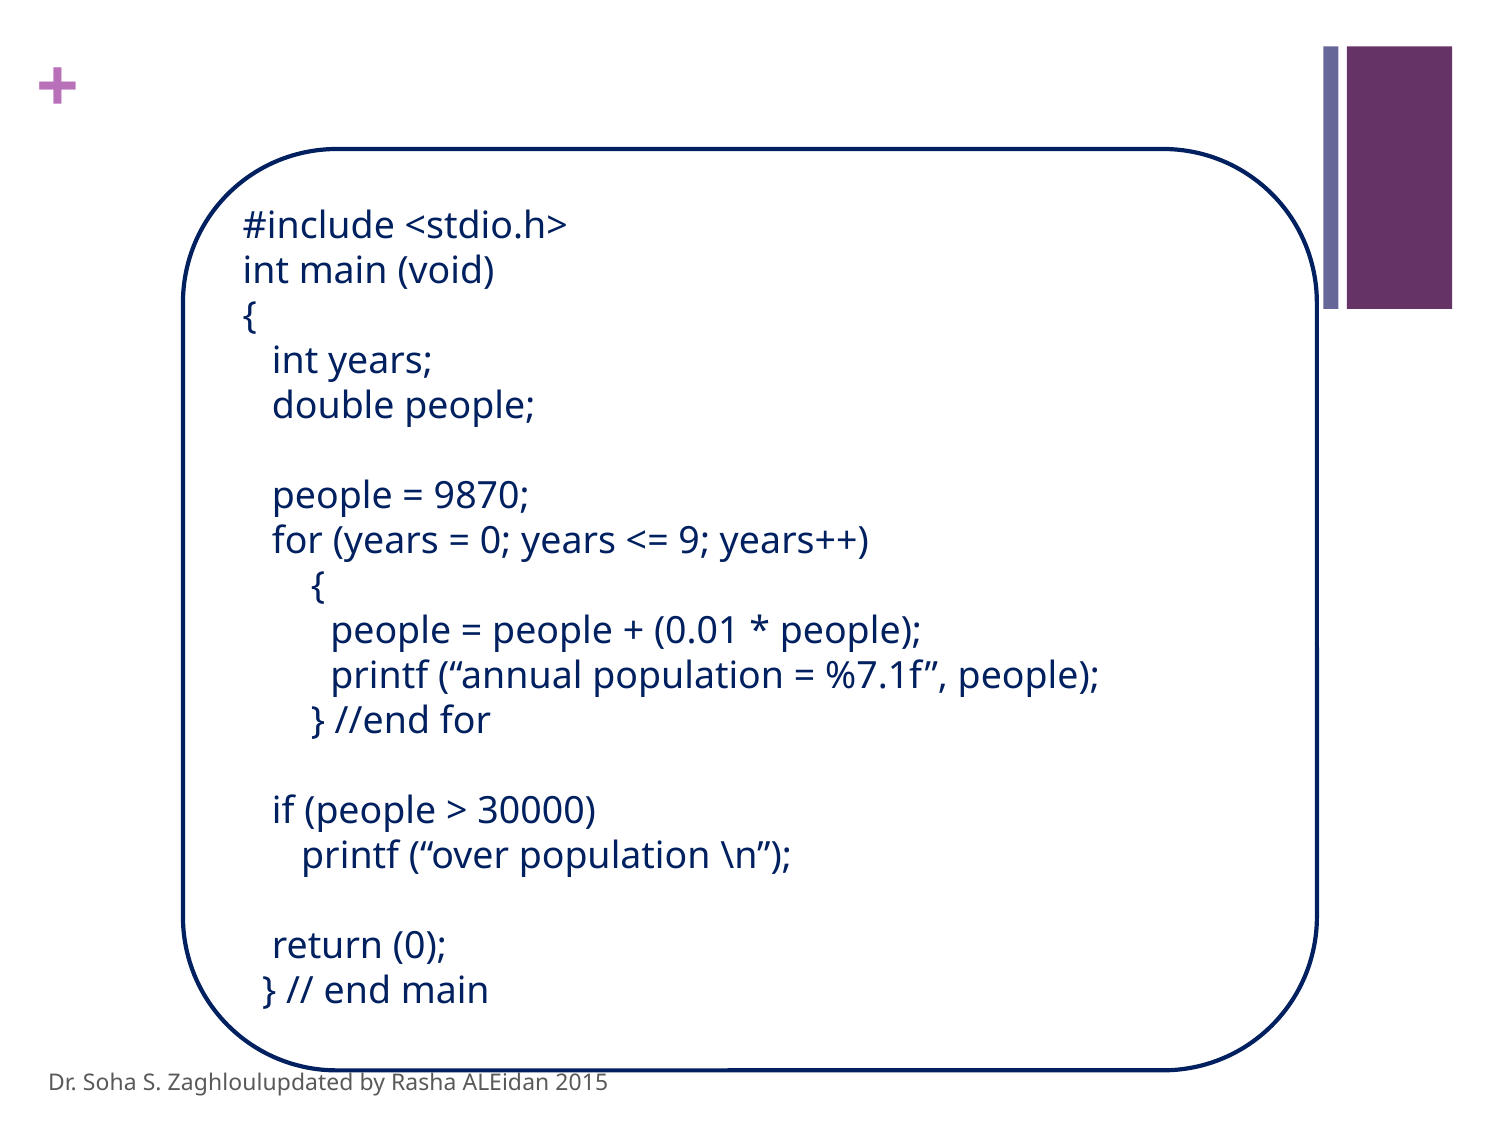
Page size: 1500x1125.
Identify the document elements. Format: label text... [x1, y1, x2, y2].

text_box #include <stdio.h> int main (void) { int years; double people; people = 9870; for (years = 0; years <= 9; years++) { people = people + (0.01 * people); printf (“annual population = %7.1f”, people); } //end for if (people > 30000) printf (“over population \n”); return (0); } // end main [180, 146, 1320, 1073]
footer Dr. Soha S. Zaghloul updated by Rasha ALEidan 2015 [33, 1053, 1038, 1114]
